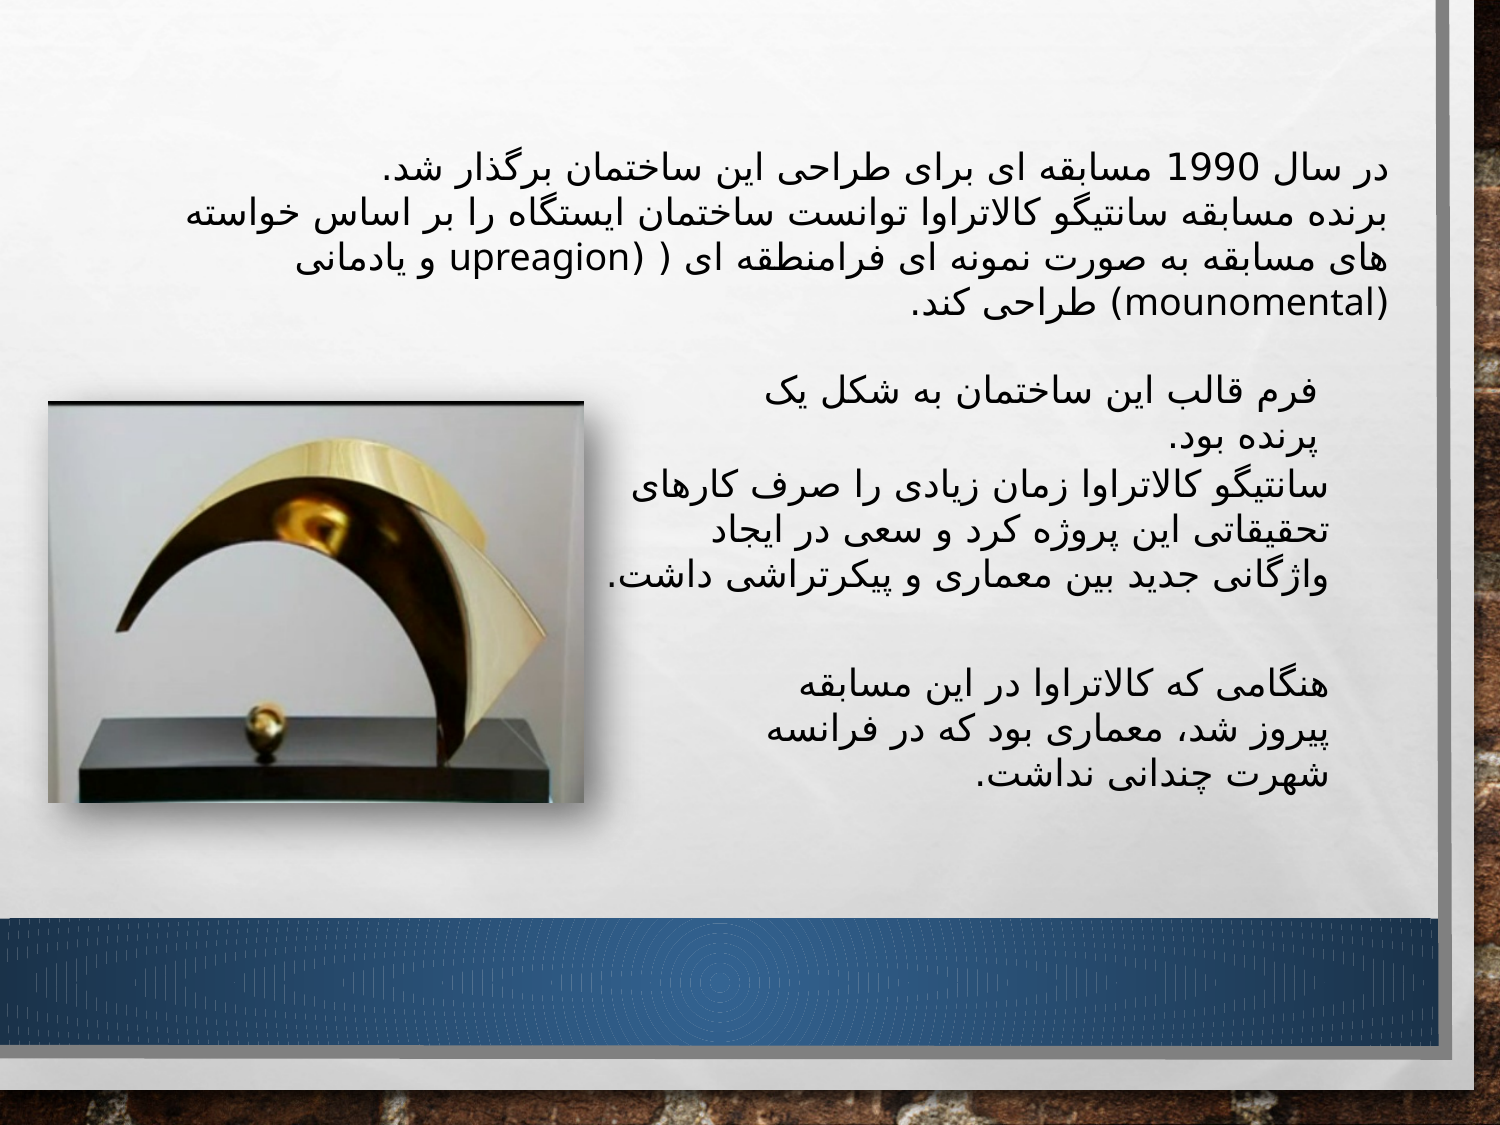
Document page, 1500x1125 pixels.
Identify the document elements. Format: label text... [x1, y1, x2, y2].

text_box هنگامی که کالاتراوا در این مسابقه پیروز شد، معماری بود که در فرانسه شهرت چندانی نداشت. [735, 651, 1346, 802]
picture [0, 0, 1500, 1125]
text_box فرم قالب این ساختمان به شکل یک پرنده بود. [671, 358, 1334, 452]
text_box سانتیگو کالاتراوا زمان زیادی را صرف کارهای تحقیقاتی این پروژه کرد و سعی در ایجاد واژگانی جدید بین معماری و پیکرتراشی داشت. [633, 452, 1346, 603]
text_box در سال 1990 مسابقه ای برای طراحی این ساختمان برگذار شد. برنده مسابقه سانتیگو کالاتراوا توانست ساختمان ایستگاه را بر اساس خواسته های مسابقه به صورت نمونه ای فرامنطقه ای ( (upreagion و یادمانی (mounomental) طراحی کند. [150, 135, 1405, 331]
picture [48, 401, 584, 804]
